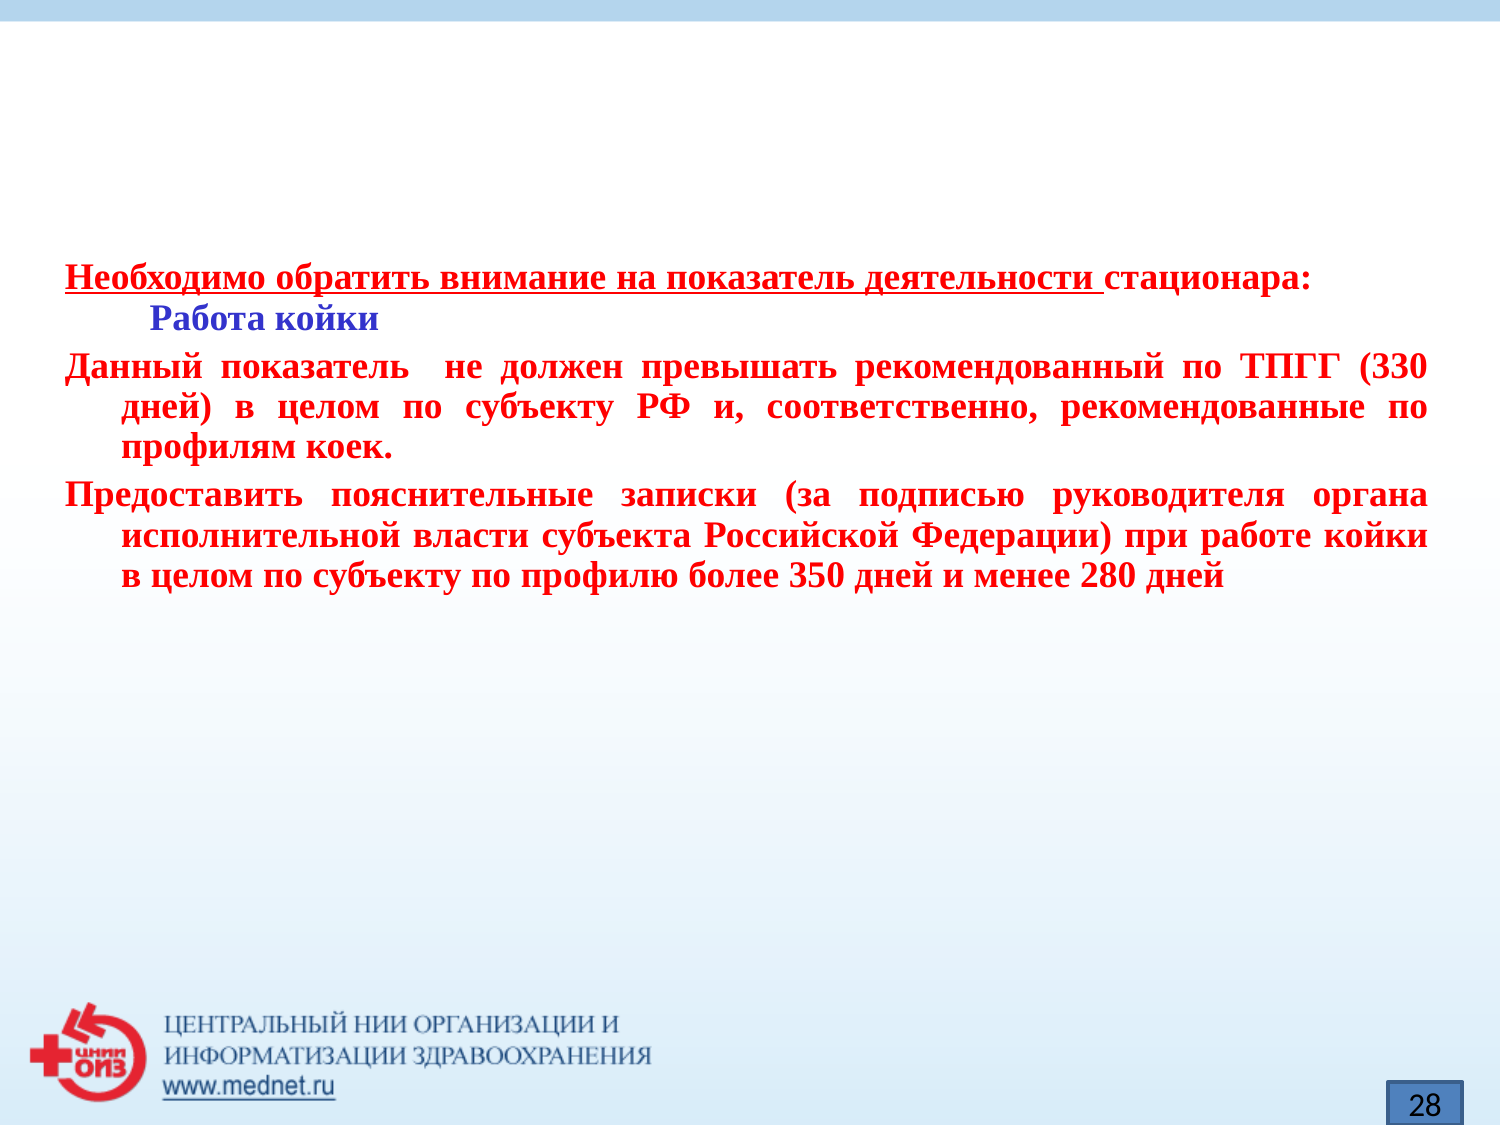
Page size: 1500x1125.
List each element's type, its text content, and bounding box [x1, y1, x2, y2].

text_box Необходимо обратить внимание на показатель деятельности стационара: Работа койки Данный показатель не должен превышать рекомендованный по ТПГГ (330 дней) в целом по субъекту РФ и, соответственно, рекомендованные по профилям коек. Предоставить пояснительные записки (за подписью руководителя органа исполнительной власти субъекта Российской Федерации) при работе койки в целом по субъекту по профилю более 350 дней и менее 280 дней [50, 249, 1444, 925]
text_box 28 [1386, 1080, 1464, 1125]
picture [0, 0, 1500, 1125]
